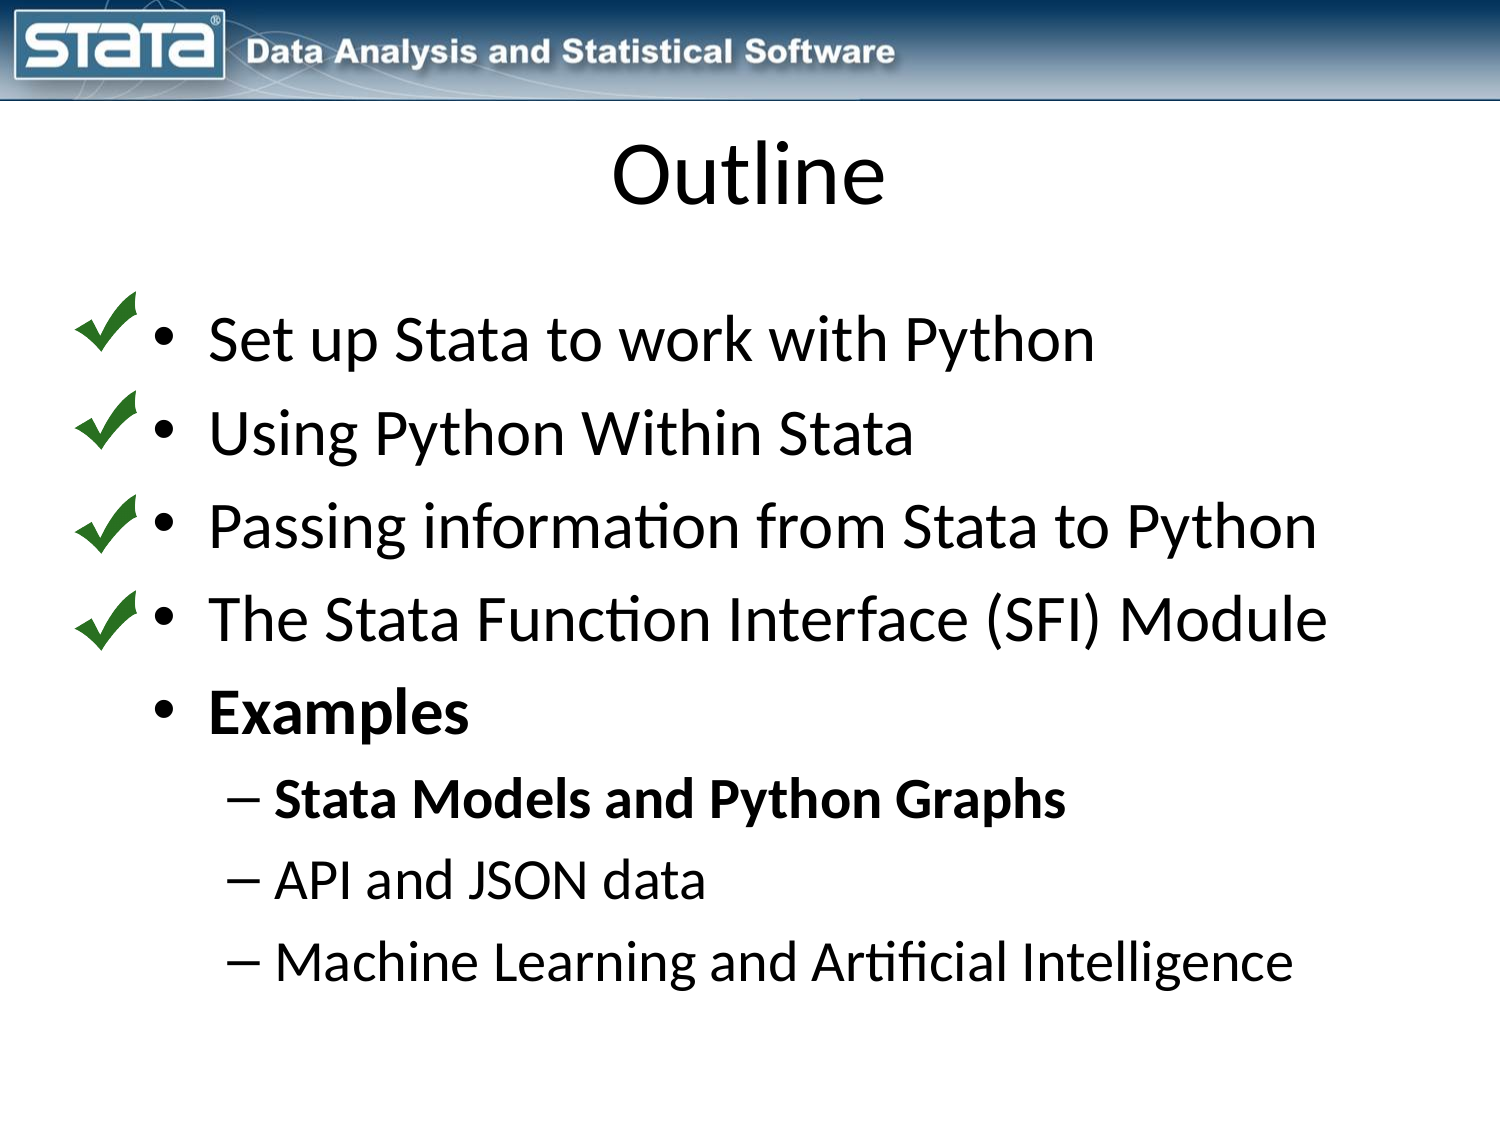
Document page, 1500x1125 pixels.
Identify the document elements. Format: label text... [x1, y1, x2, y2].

picture [74, 291, 138, 352]
picture [74, 494, 138, 555]
picture [0, 0, 1500, 101]
title Outline [74, 97, 1425, 238]
picture [74, 590, 138, 651]
list Set up Stata to work with Python Using Python Within Stata Passing information from Stata to Python The Stata Function Interface (SFI) Module Examples Stata Models and Python Graphs API and JSON data Machine Learning and Artificial Intelligence [137, 287, 1450, 955]
picture [74, 389, 138, 450]
